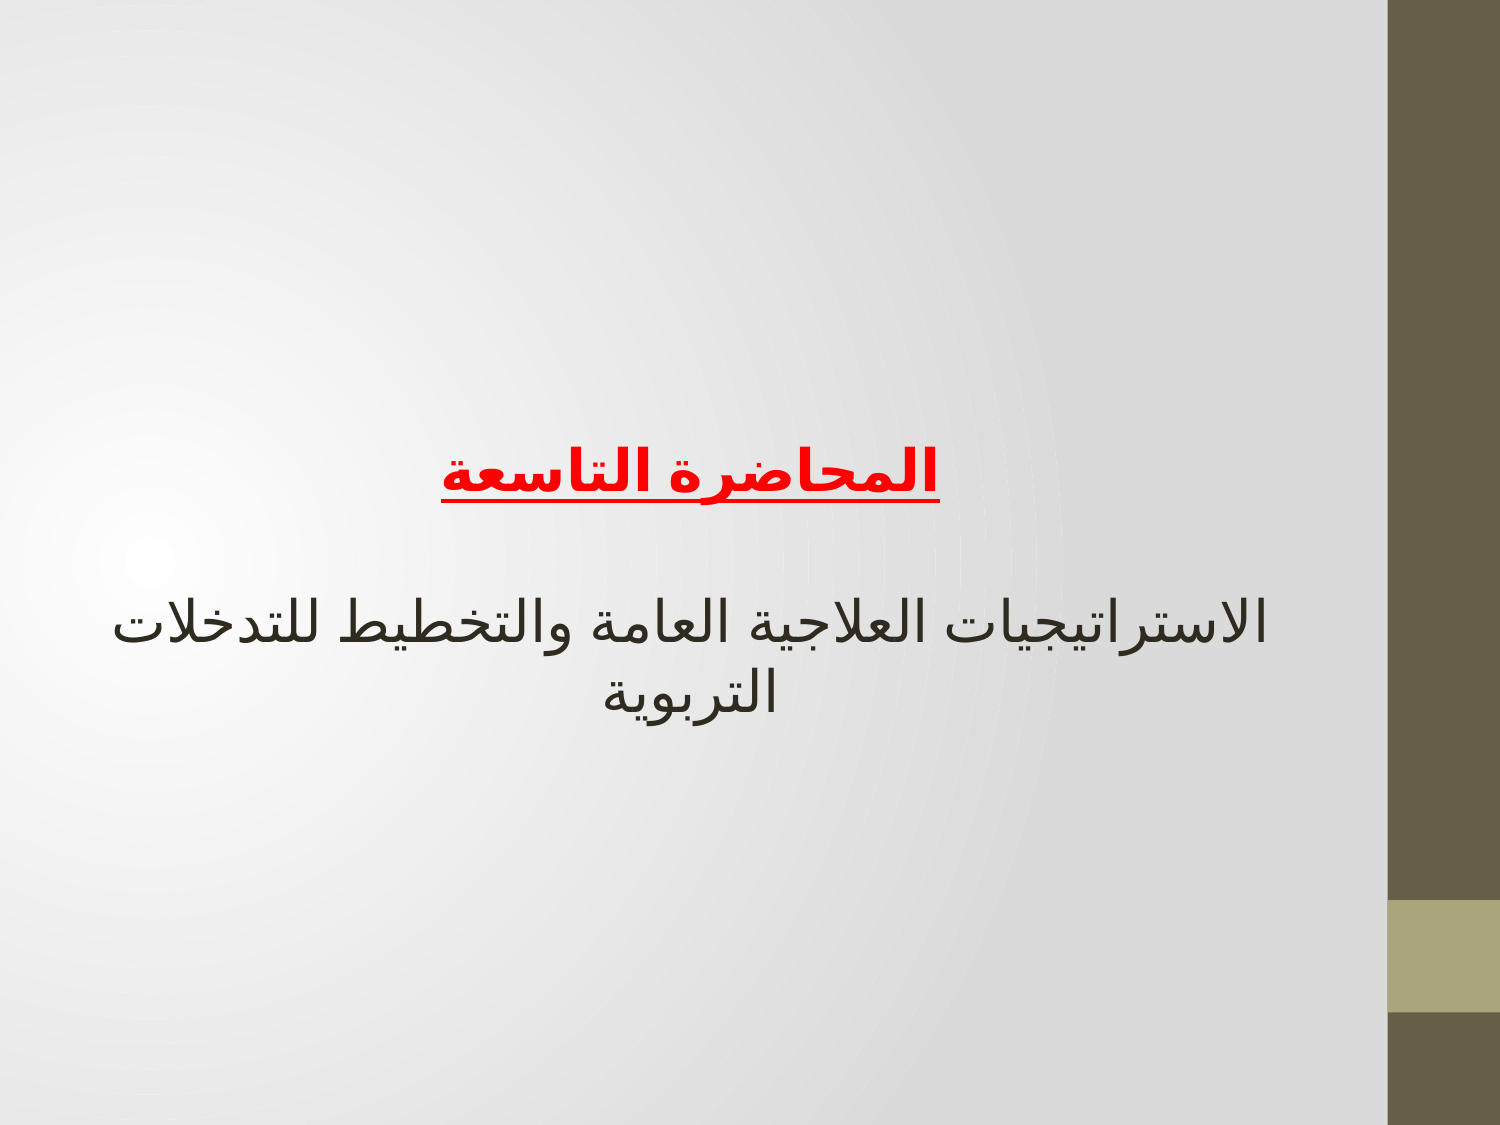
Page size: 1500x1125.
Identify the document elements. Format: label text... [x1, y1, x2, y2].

list المحاضرة التاسعة الاستراتيجيات العلاجية العامة والتخطيط للتدخلات التربوية [75, 262, 1325, 1050]
